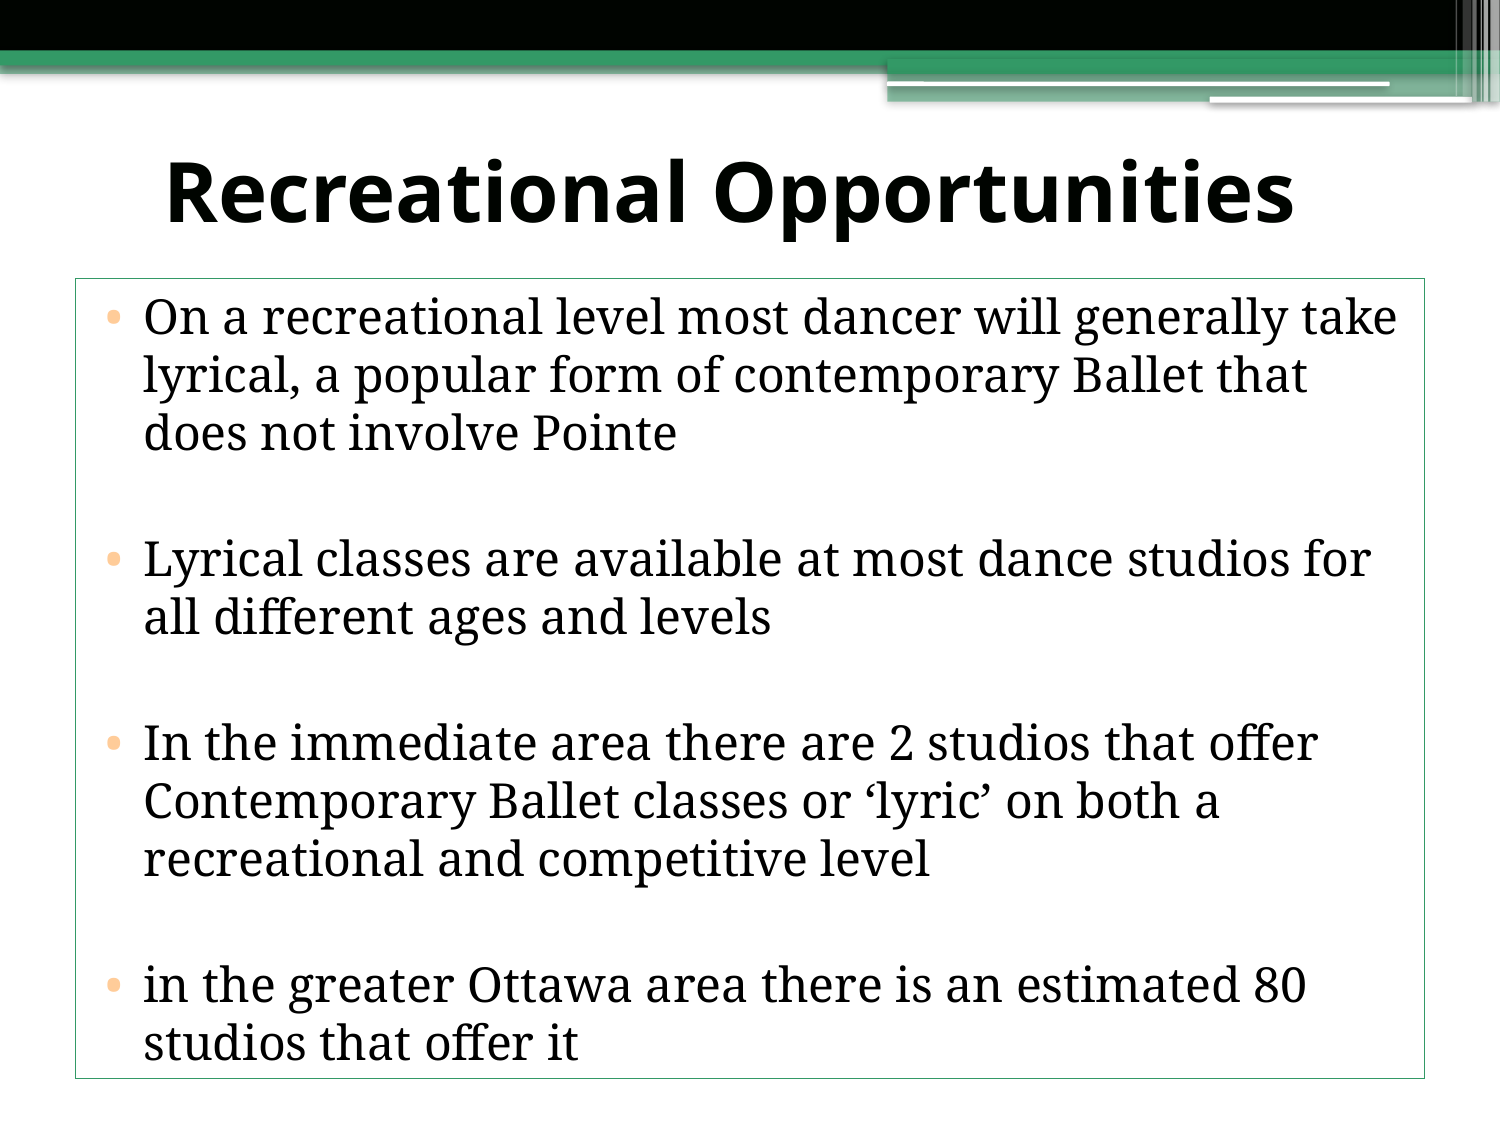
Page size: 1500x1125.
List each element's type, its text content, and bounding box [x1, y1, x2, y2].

list On a recreational level most dancer will generally take lyrical, a popular form of contemporary Ballet that does not involve Pointe Lyrical classes are available at most dance studios for all different ages and levels In the immediate area there are 2 studios that offer Contemporary Ballet classes or ‘lyric’ on both a recreational and competitive level in the greater Ottawa area there is an estimated 80 studios that offer it [75, 278, 1425, 1079]
title Recreational Opportunities [76, 101, 1427, 277]
